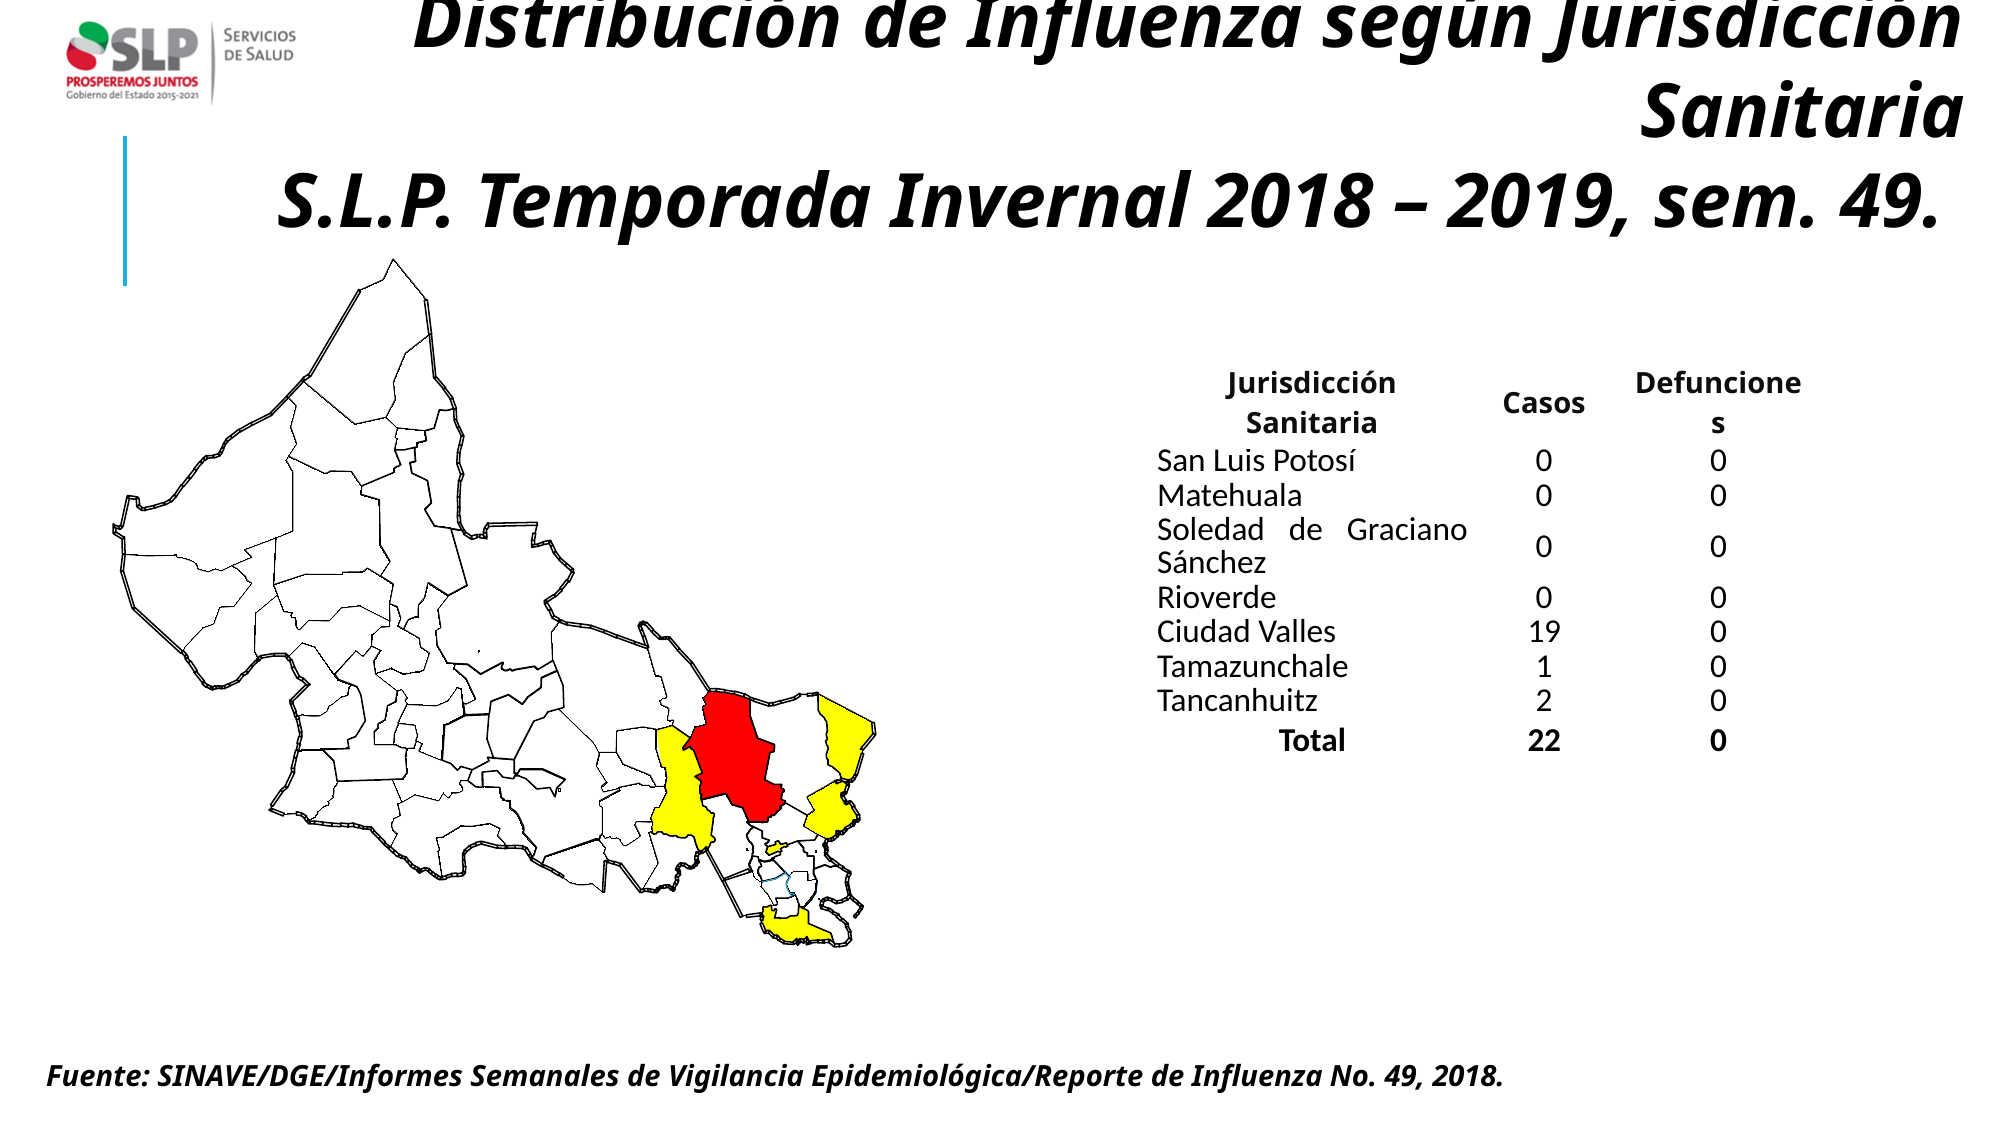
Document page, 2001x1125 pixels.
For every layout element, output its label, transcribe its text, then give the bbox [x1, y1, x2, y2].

table_header Casos [1470, 359, 1618, 443]
table_cell Ciudad Valles [1157, 618, 1468, 650]
table_cell 22 [1470, 721, 1618, 763]
table_cell San Luis Potosí [1157, 449, 1468, 479]
table_cell Matehuala [1157, 481, 1468, 514]
table_cell 0 [1620, 652, 1817, 685]
text_box Distribución de Influenza según Jurisdicción Sanitaria S.L.P. Temporada Invernal 2018 – 2019, sem. 49. [249, 46, 1977, 169]
table_cell Tancanhuitz [1157, 686, 1468, 719]
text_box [112, 258, 876, 948]
table_cell 0 [1620, 481, 1817, 514]
table_cell 0 [1620, 583, 1817, 616]
table_cell 0 [1620, 721, 1817, 763]
table_cell Total [1157, 721, 1468, 763]
text_box Fuente: SINAVE/DGE/Informes Semanales de Vigilancia Epidemiológica/Reporte de Influenza No. 49, 2018. [31, 1049, 1825, 1100]
table_cell Rioverde [1157, 583, 1468, 616]
table_cell 19 [1470, 618, 1618, 650]
table_header Defunciones [1620, 359, 1817, 443]
table_cell Tamazunchale [1157, 652, 1468, 685]
table_cell 0 [1470, 583, 1618, 616]
table_cell 0 [1470, 481, 1618, 514]
table_cell 0 [1620, 618, 1817, 650]
table_cell 0 [1620, 686, 1817, 719]
table_header Jurisdicción Sanitaria [1157, 359, 1468, 443]
table_cell 0 [1620, 515, 1817, 581]
table_cell Soledad de Graciano Sánchez [1157, 515, 1468, 581]
table_cell 2 [1470, 686, 1618, 719]
table_cell 0 [1470, 515, 1618, 581]
table_cell 0 [1620, 449, 1817, 479]
table_cell 1 [1470, 652, 1618, 685]
picture [31, 0, 321, 112]
table_cell 0 [1470, 449, 1618, 479]
